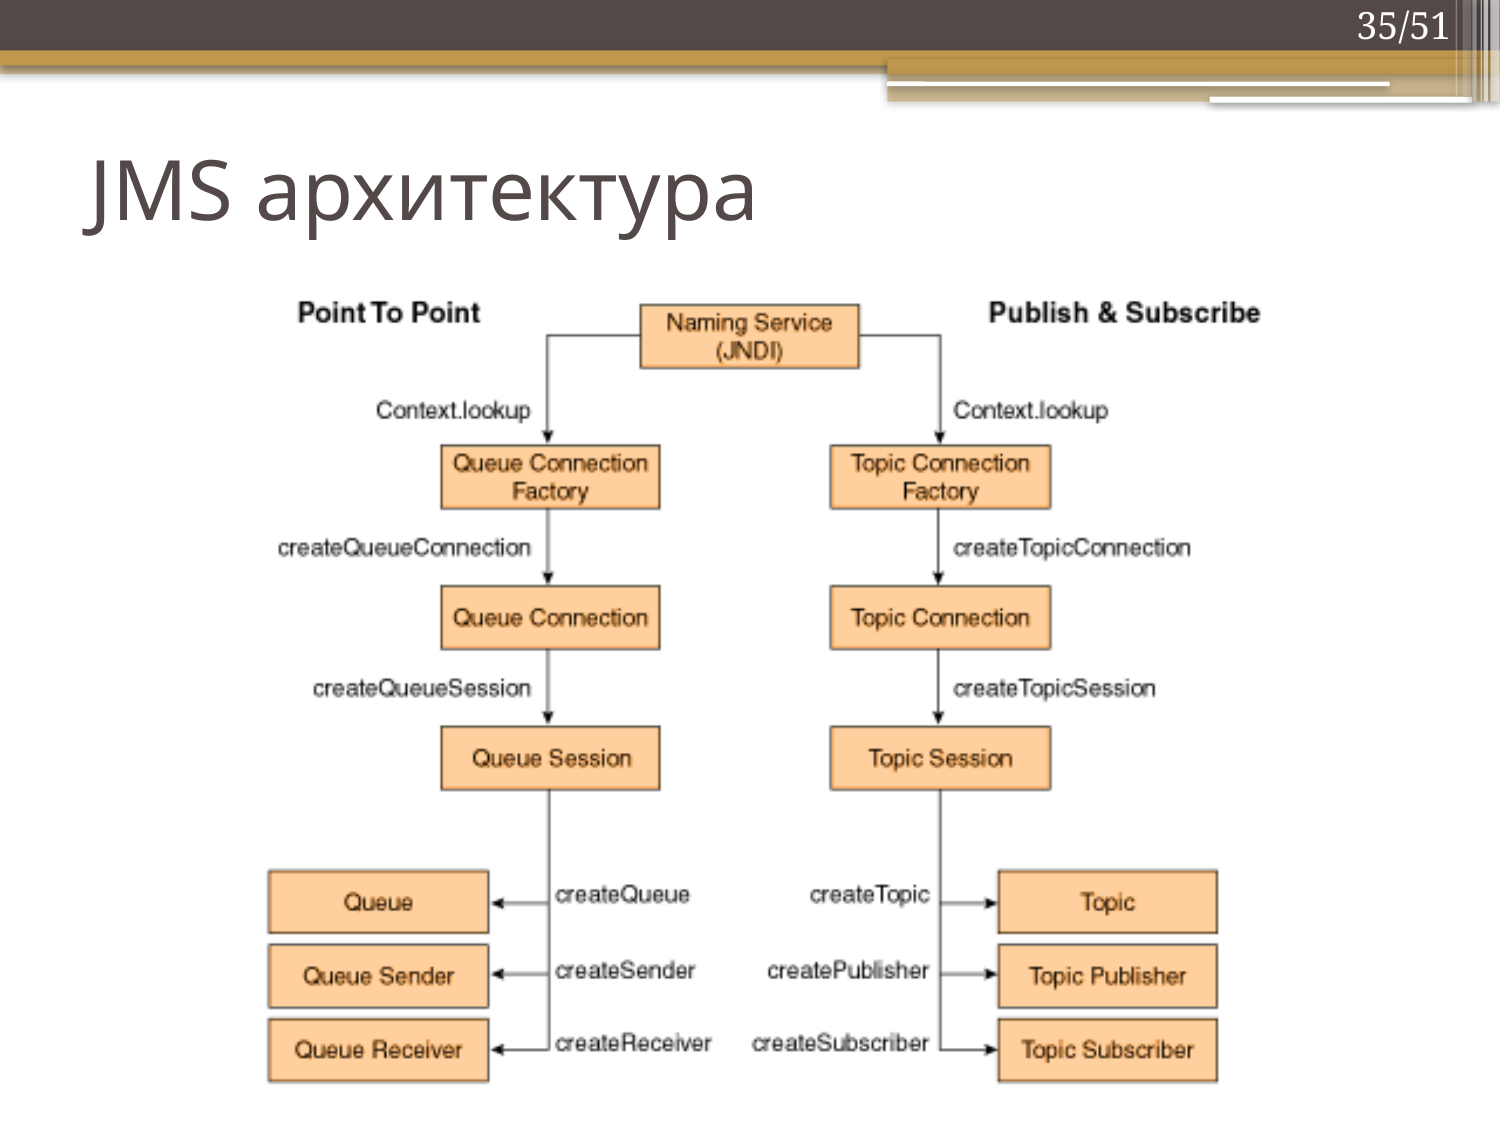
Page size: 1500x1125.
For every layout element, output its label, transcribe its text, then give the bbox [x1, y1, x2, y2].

slide_number 35/51 [1299, 0, 1466, 61]
title JMS архитектура [75, 99, 1425, 275]
picture [249, 273, 1276, 1101]
